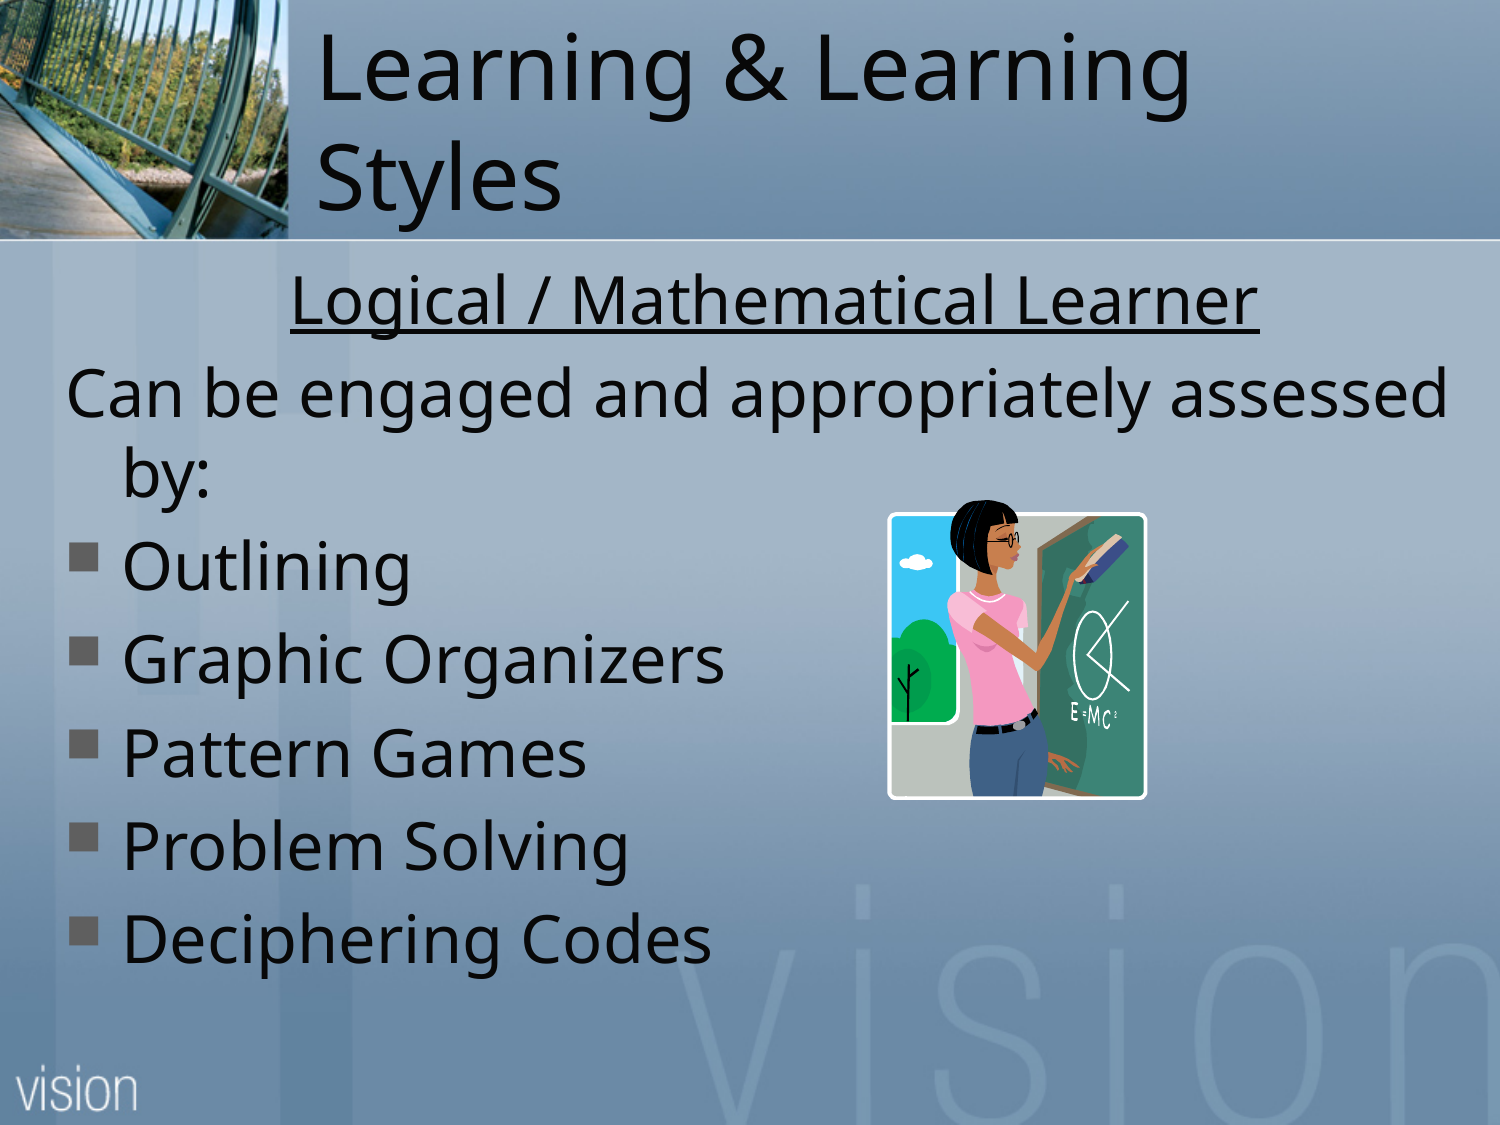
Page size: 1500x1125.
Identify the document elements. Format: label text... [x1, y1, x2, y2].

picture [0, 0, 1500, 1125]
title Learning & Learning Styles [299, 30, 1462, 207]
list Logical / Mathematical Learner Can be engaged and appropriately assessed by: Outlining Graphic Organizers Pattern Games Problem Solving Deciphering Codes [49, 249, 1500, 1083]
picture [887, 499, 1148, 801]
